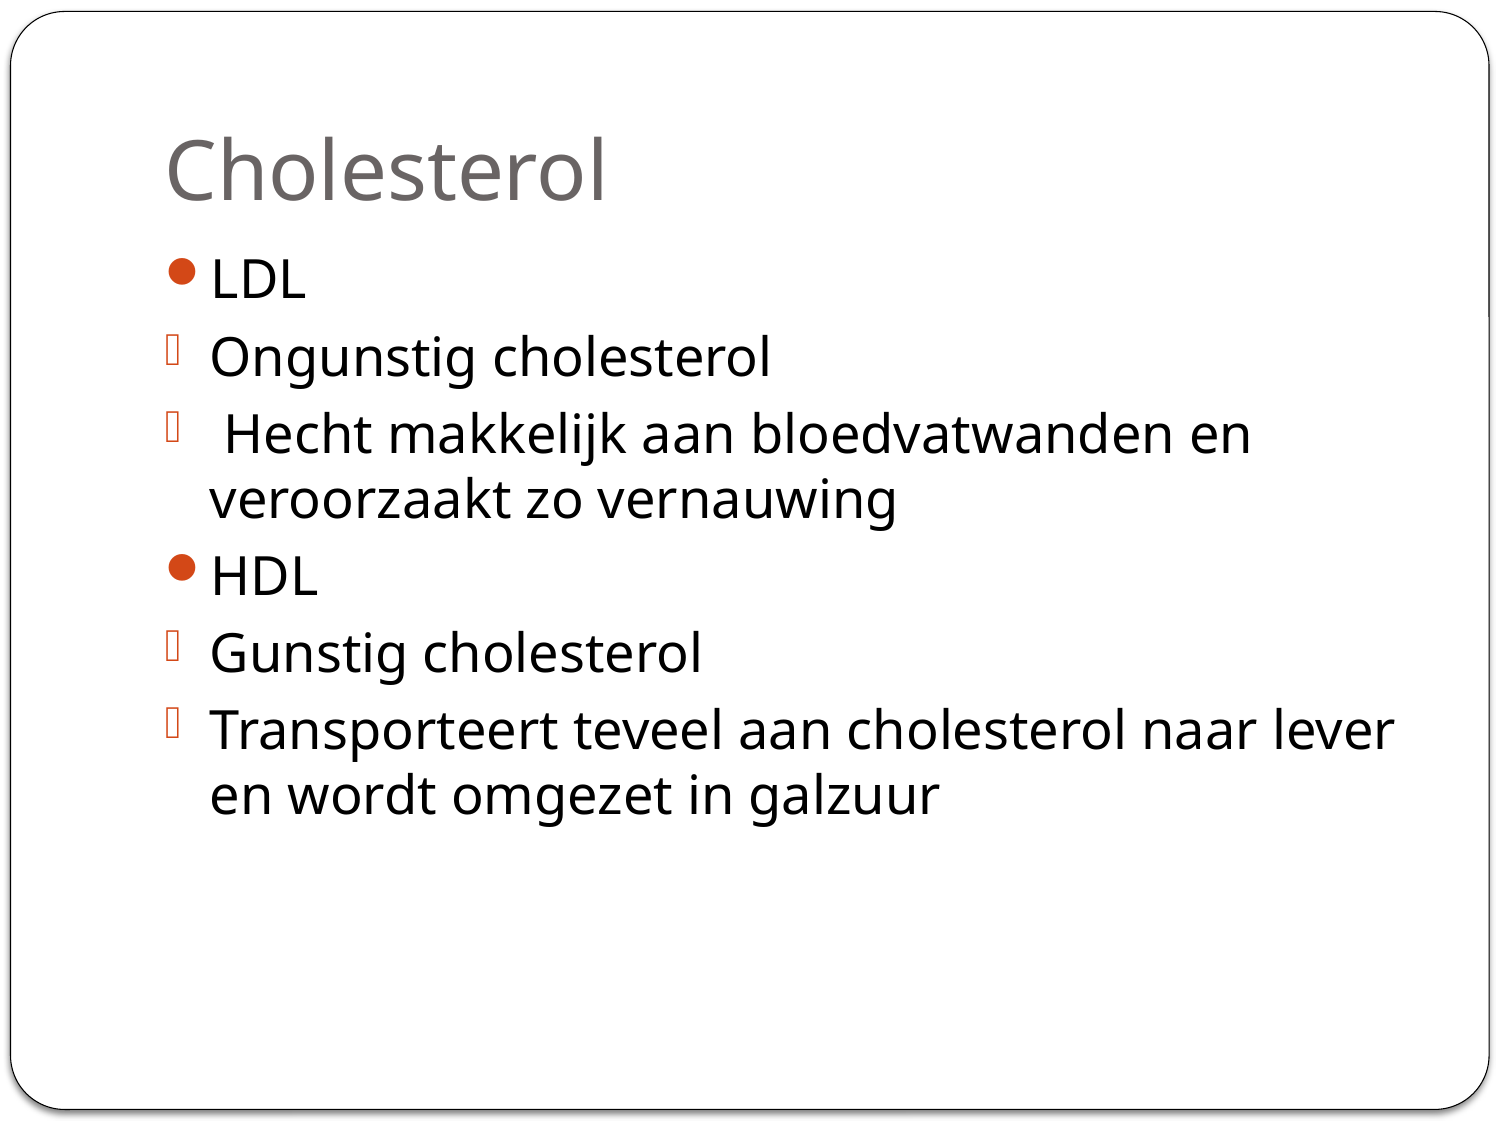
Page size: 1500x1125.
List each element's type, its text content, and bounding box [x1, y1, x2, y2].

title Cholesterol [150, 45, 1425, 233]
list LDL Ongunstig cholesterol Hecht makkelijk aan bloedvatwanden en veroorzaakt zo vernauwing HDL Gunstig cholesterol Transporteert teveel aan cholesterol naar lever en wordt omgezet in galzuur [150, 237, 1425, 988]
